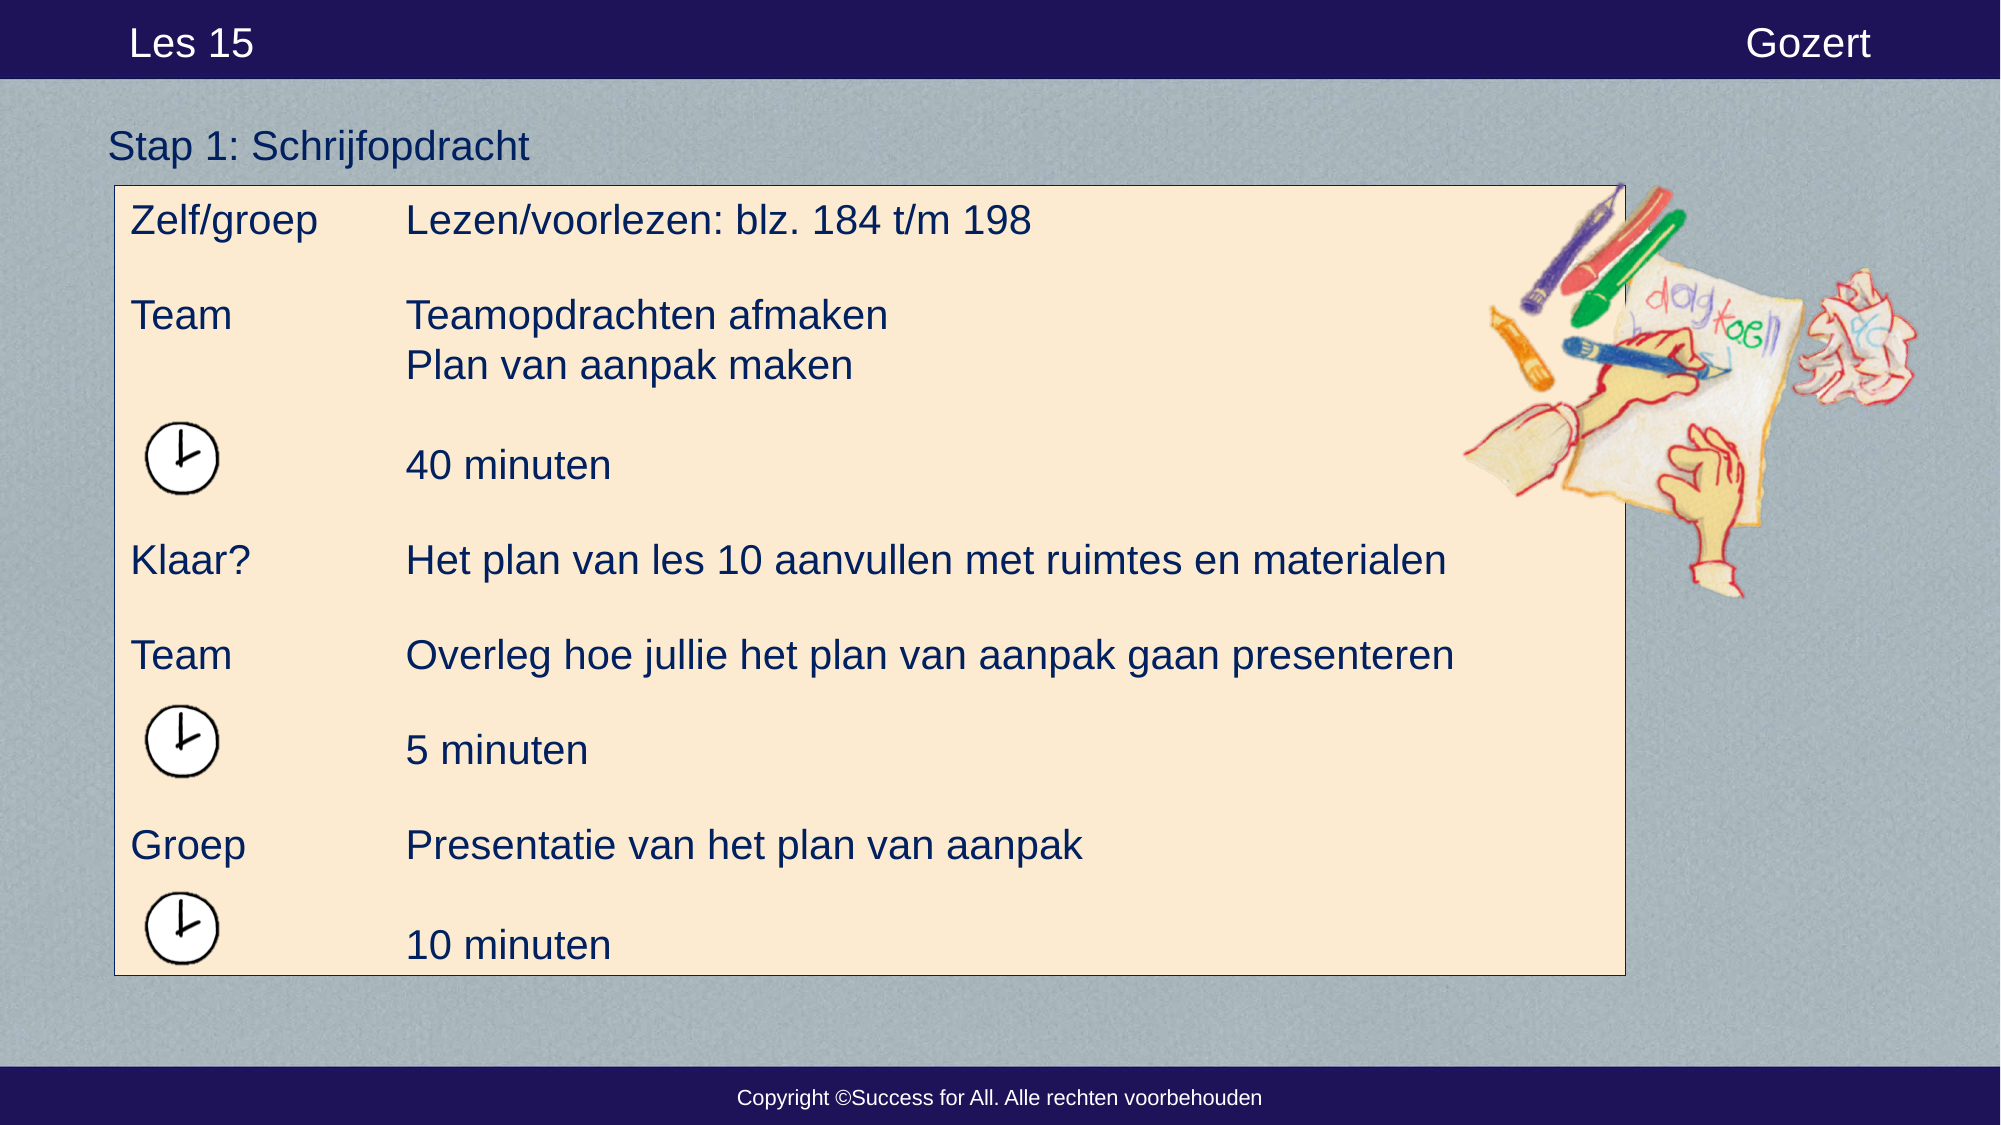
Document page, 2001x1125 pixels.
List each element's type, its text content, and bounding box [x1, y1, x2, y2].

text_box Copyright ©Success for All. Alle rechten voorbehouden [0, 1076, 2000, 1125]
text_box Stap 1: Schrijfopdracht [92, 111, 886, 177]
text_box Les 15 [114, 8, 354, 73]
picture [0, 0, 2001, 1125]
text_box Gozert [999, 8, 1886, 73]
text_box Zelf/groep Lezen/voorlezen: blz. 184 t/m 198 Team Teamopdrachten afmaken Plan van aanpak maken 40 minuten Klaar? Het plan van les 10 aanvullen met ruimtes en materialen Team Overleg hoe jullie het plan van aanpak gaan presenteren 5 minuten Groep Presentatie van het plan van aanpak 10 minuten [114, 185, 1626, 976]
